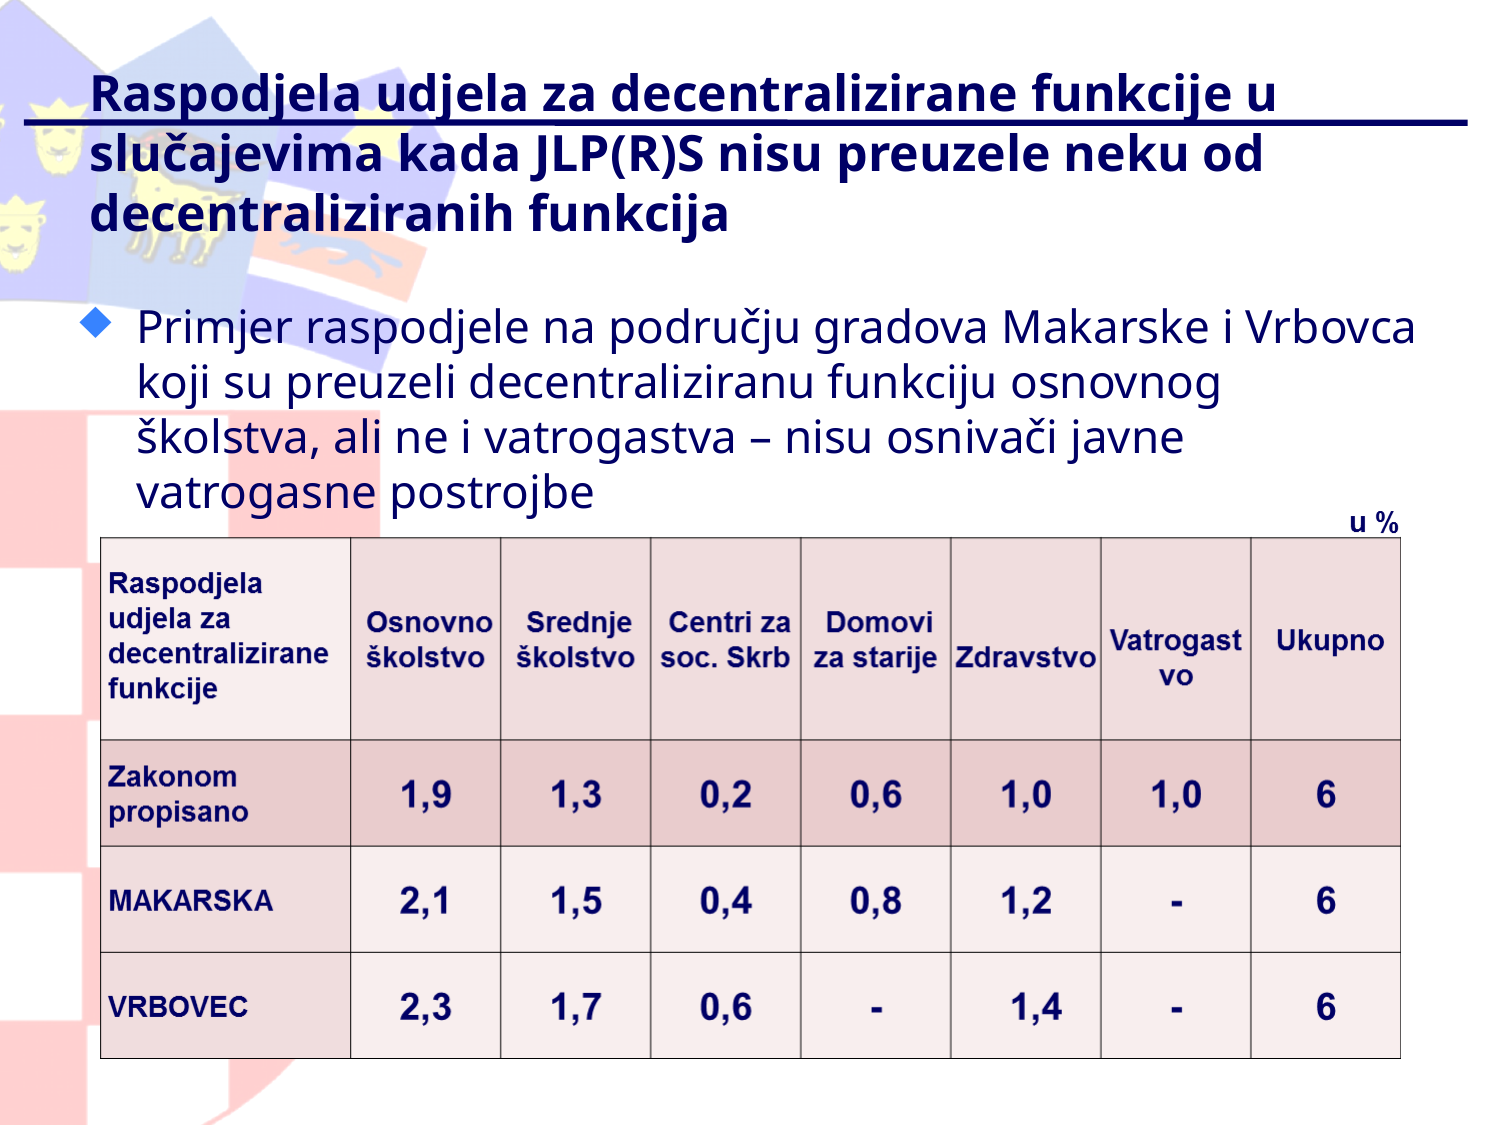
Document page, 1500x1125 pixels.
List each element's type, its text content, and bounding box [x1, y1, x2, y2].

title Raspodjela udjela za decentralizirane funkcije u slučajevima kada JLP(R)S nisu preuzele neku od decentraliziranih funkcija [75, 54, 1425, 256]
list Primjer raspodjele na području gradova Makarske i Vrbovca koji su preuzeli decentraliziranu funkciju osnovnog školstva, ali ne i vatrogastva – nisu osnivači javne vatrogasne postrojbe [64, 290, 1436, 492]
picture [100, 491, 1401, 1059]
